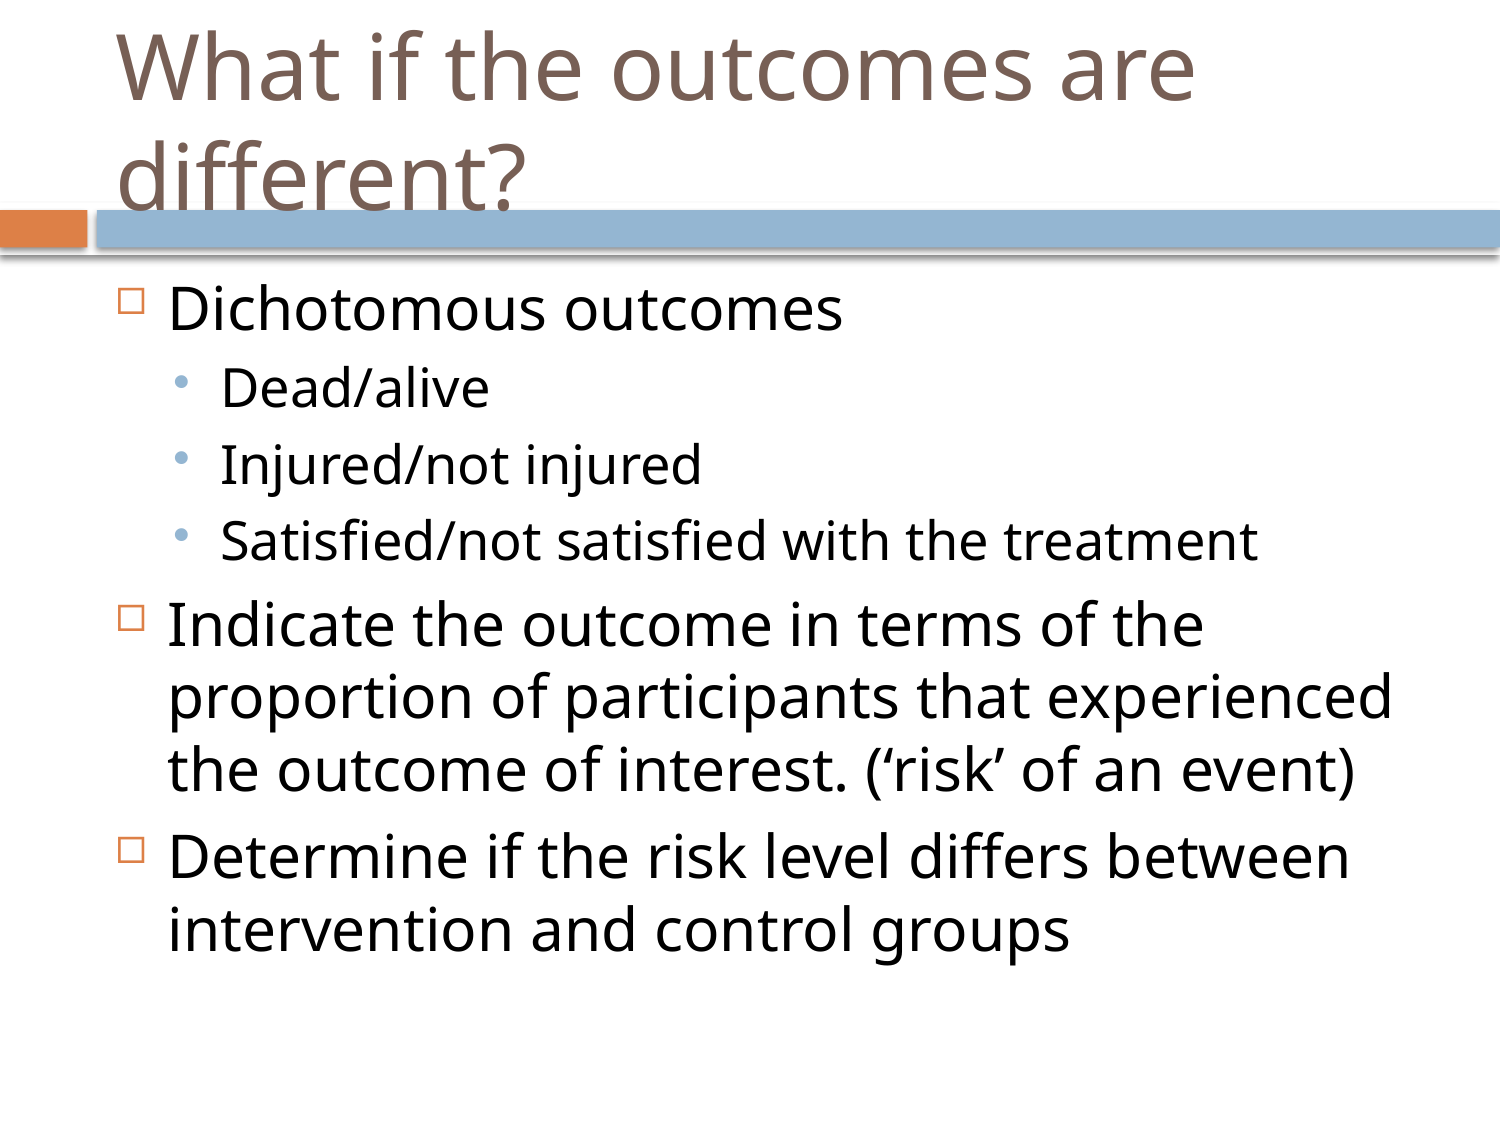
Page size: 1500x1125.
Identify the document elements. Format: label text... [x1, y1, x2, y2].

list Dichotomous outcomes Dead/alive Injured/not injured Satisfied/not satisfied with the treatment Indicate the outcome in terms of the proportion of participants that experienced the outcome of interest. (‘risk’ of an event) Determine if the risk level differs between intervention and control groups [100, 262, 1438, 1000]
title What if the outcomes are different? [100, 37, 1438, 200]
